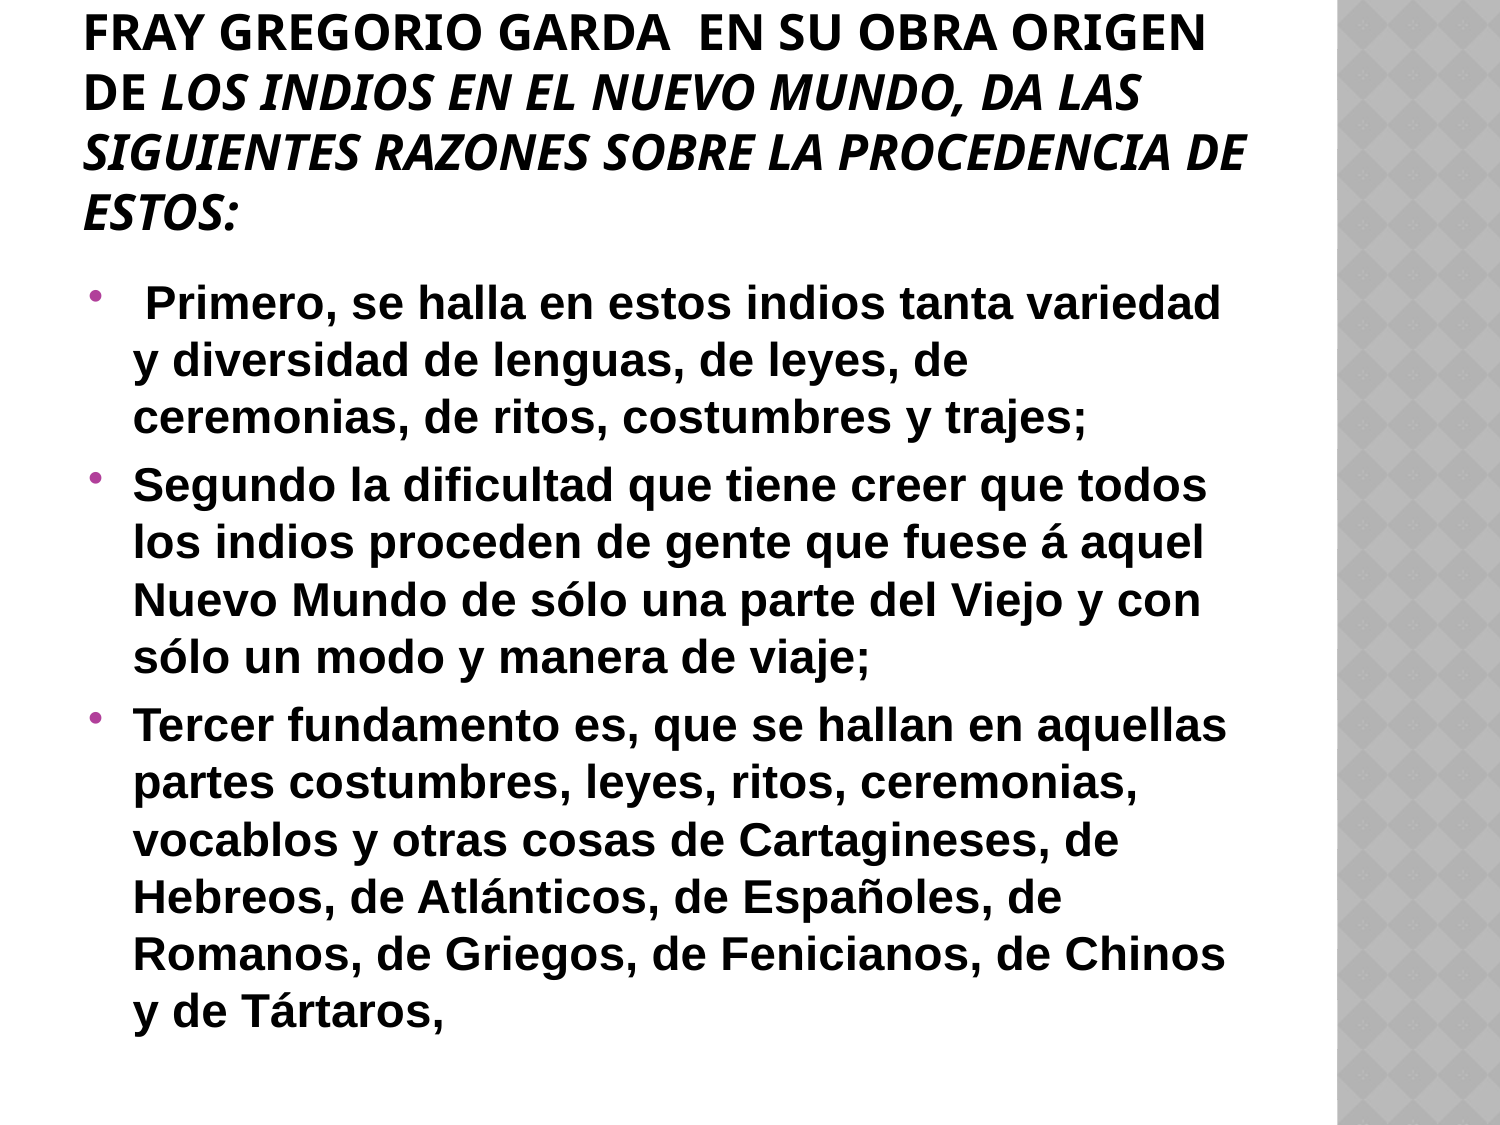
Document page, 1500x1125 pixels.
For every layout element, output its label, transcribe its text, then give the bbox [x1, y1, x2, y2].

list Primero, se halla en estos indios tanta variedad y diversidad de lenguas, de leyes, de ceremonias, de ritos, costumbres y trajes; Segundo la dificultad que tiene creer que todos los indios proceden de gente que fuese á aquel Nuevo Mundo de sólo una parte del Viejo y con sólo un modo y manera de viaje; Tercer fundamento es, que se hallan en aquellas partes costumbres, leyes, ritos, ceremonias, vocablos y otras cosas de Cartagineses, de Hebreos, de Atlánticos, de Españoles, de Romanos, de Griegos, de Fenicianos, de Chinos y de Tártaros, [75, 264, 1263, 1055]
title Fray Gregorio Garda en su obra Origen de los Indios en el Nuevo Mundo, da las siguientes razones sobre la procedencia de estos: [75, 52, 1263, 240]
